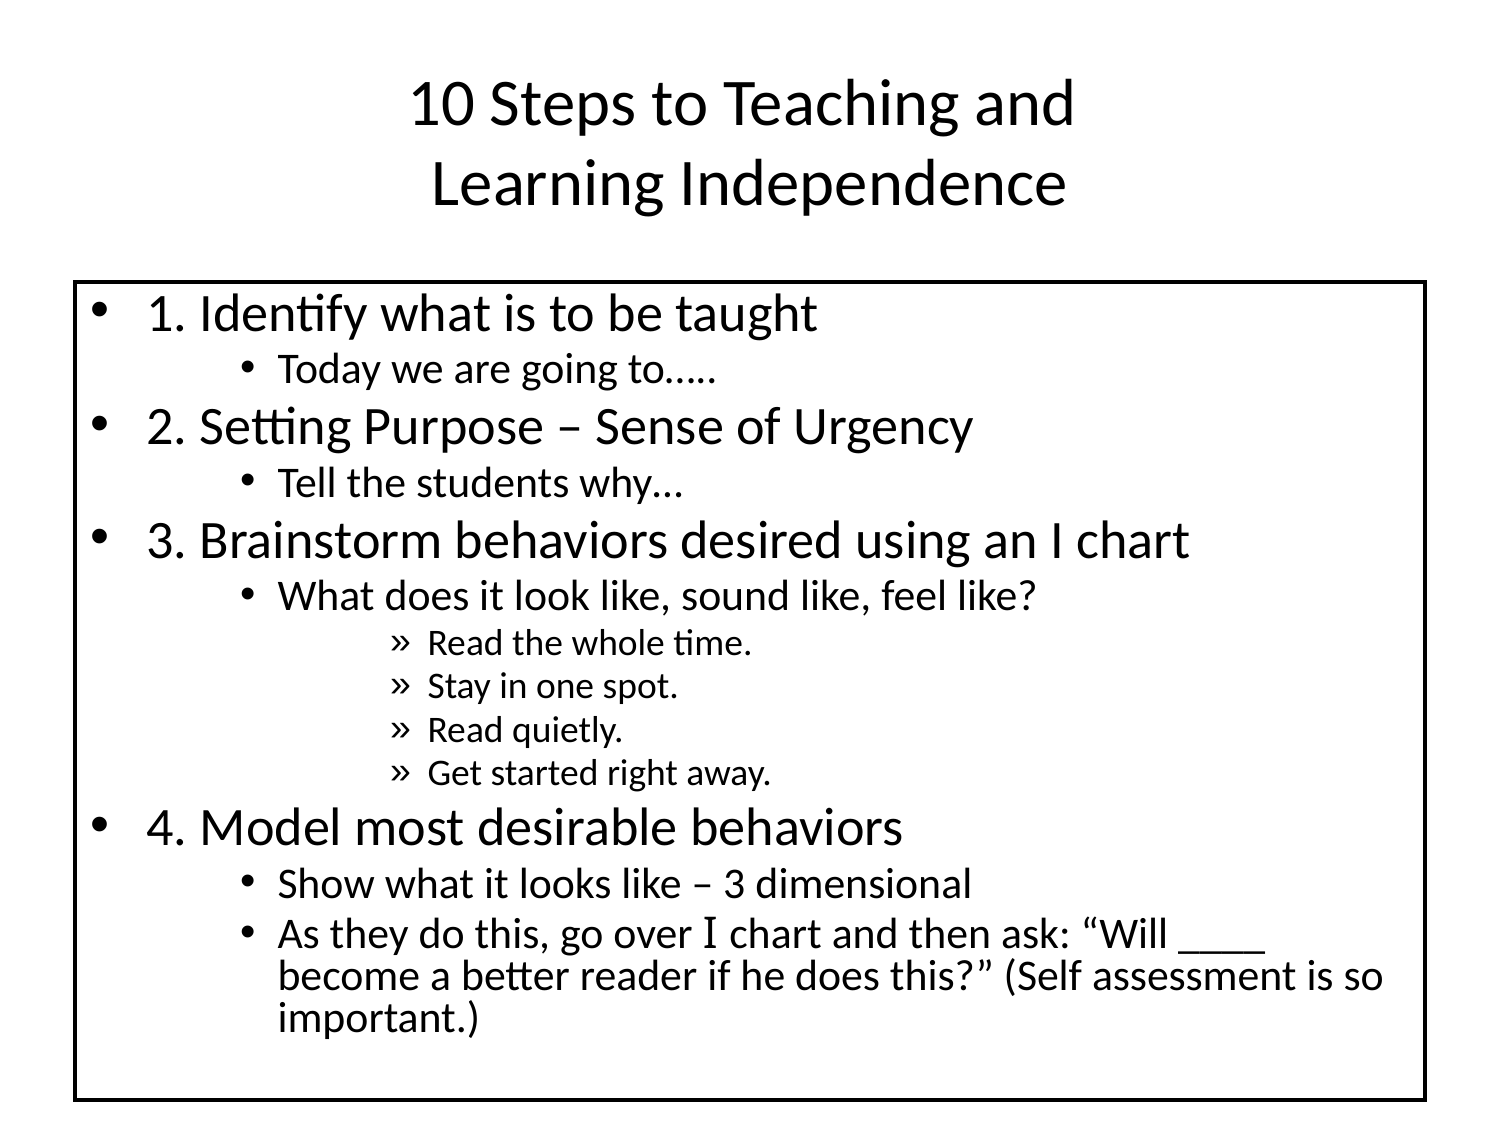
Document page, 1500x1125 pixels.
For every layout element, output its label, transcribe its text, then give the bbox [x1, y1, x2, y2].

title 10 Steps to Teaching and Learning Independence [74, 44, 1426, 233]
list 1. Identify what is to be taught Today we are going to….. 2. Setting Purpose – Sense of Urgency Tell the students why… 3. Brainstorm behaviors desired using an I chart What does it look like, sound like, feel like? Read the whole time. Stay in one spot. Read quietly. Get started right away. 4. Model most desirable behaviors Show what it looks like – 3 dimensional As they do this, go over I chart and then ask: “Will ____ become a better reader if he does this?” (Self assessment is so important.) [74, 281, 1426, 1101]
